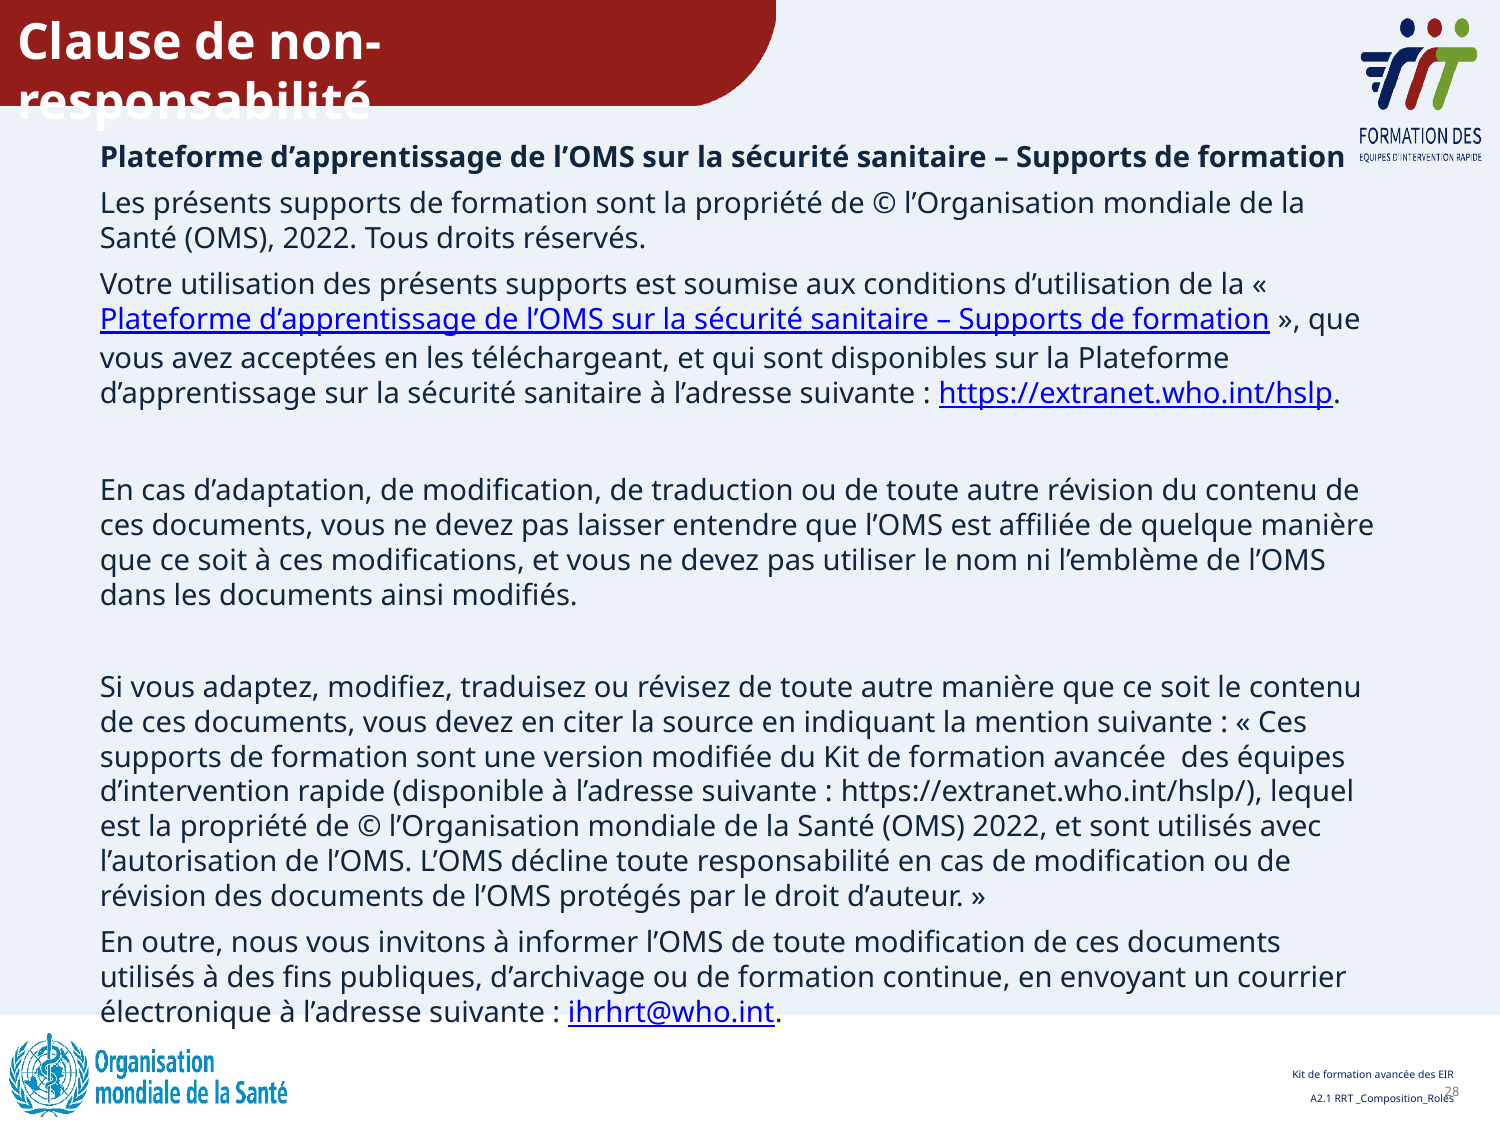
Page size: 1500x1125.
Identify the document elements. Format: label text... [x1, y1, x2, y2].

list Plateforme d’apprentissage de l’OMS sur la sécurité sanitaire – Supports de formation Les présents supports de formation sont la propriété de © l’Organisation mondiale de la Santé (OMS), 2022. Tous droits réservés. Votre utilisation des présents supports est soumise aux conditions d’utilisation de la « Plateforme d’apprentissage de l’OMS sur la sécurité sanitaire – Supports de formation », que vous avez acceptées en les téléchargeant, et qui sont disponibles sur la Plateforme d’apprentissage sur la sécurité sanitaire à l’adresse suivante : https://extranet.who.int/hslp. En cas d’adaptation, de modification, de traduction ou de toute autre révision du contenu de ces documents, vous ne devez pas laisser entendre que l’OMS est affiliée de quelque manière que ce soit à ces modifications, et vous ne devez pas utiliser le nom ni l’emblème de l’OMS dans les documents ainsi modifiés. Si vous adaptez, modifiez, traduisez ou révisez de toute autre manière que ce soit le contenu de ces documents, vous devez en citer la source en indiquant la mention suivante : « Ces supports de formation sont une version modifiée du Kit de formation avancée des équipes d’intervention rapide (disponible à l’adresse suivante : https://extranet.who.int/hslp/), lequel est la propriété de © l’Organisation mondiale de la Santé (OMS) 2022, et sont utilisés avec l’autorisation de l’OMS. L’OMS décline toute responsabilité en cas de modification ou de révision des documents de l’OMS protégés par le droit d’auteur. » En outre, nous vous invitons à informer l’OMS de toute modification de ces documents utilisés à des fins publiques, d’archivage ou de formation continue, en envoyant un courrier électronique à l’adresse suivante : ihrhrt@who.int. [98, 138, 1384, 993]
picture [48, 97, 58, 102]
picture [0, 0, 776, 106]
picture [281, 1090, 287, 1100]
picture [254, 97, 265, 106]
picture [1359, 17, 1482, 163]
picture [352, 97, 362, 102]
picture [104, 97, 115, 106]
picture [9, 1033, 287, 1117]
picture [50, 1048, 56, 1059]
picture [134, 97, 145, 106]
picture [167, 97, 178, 106]
